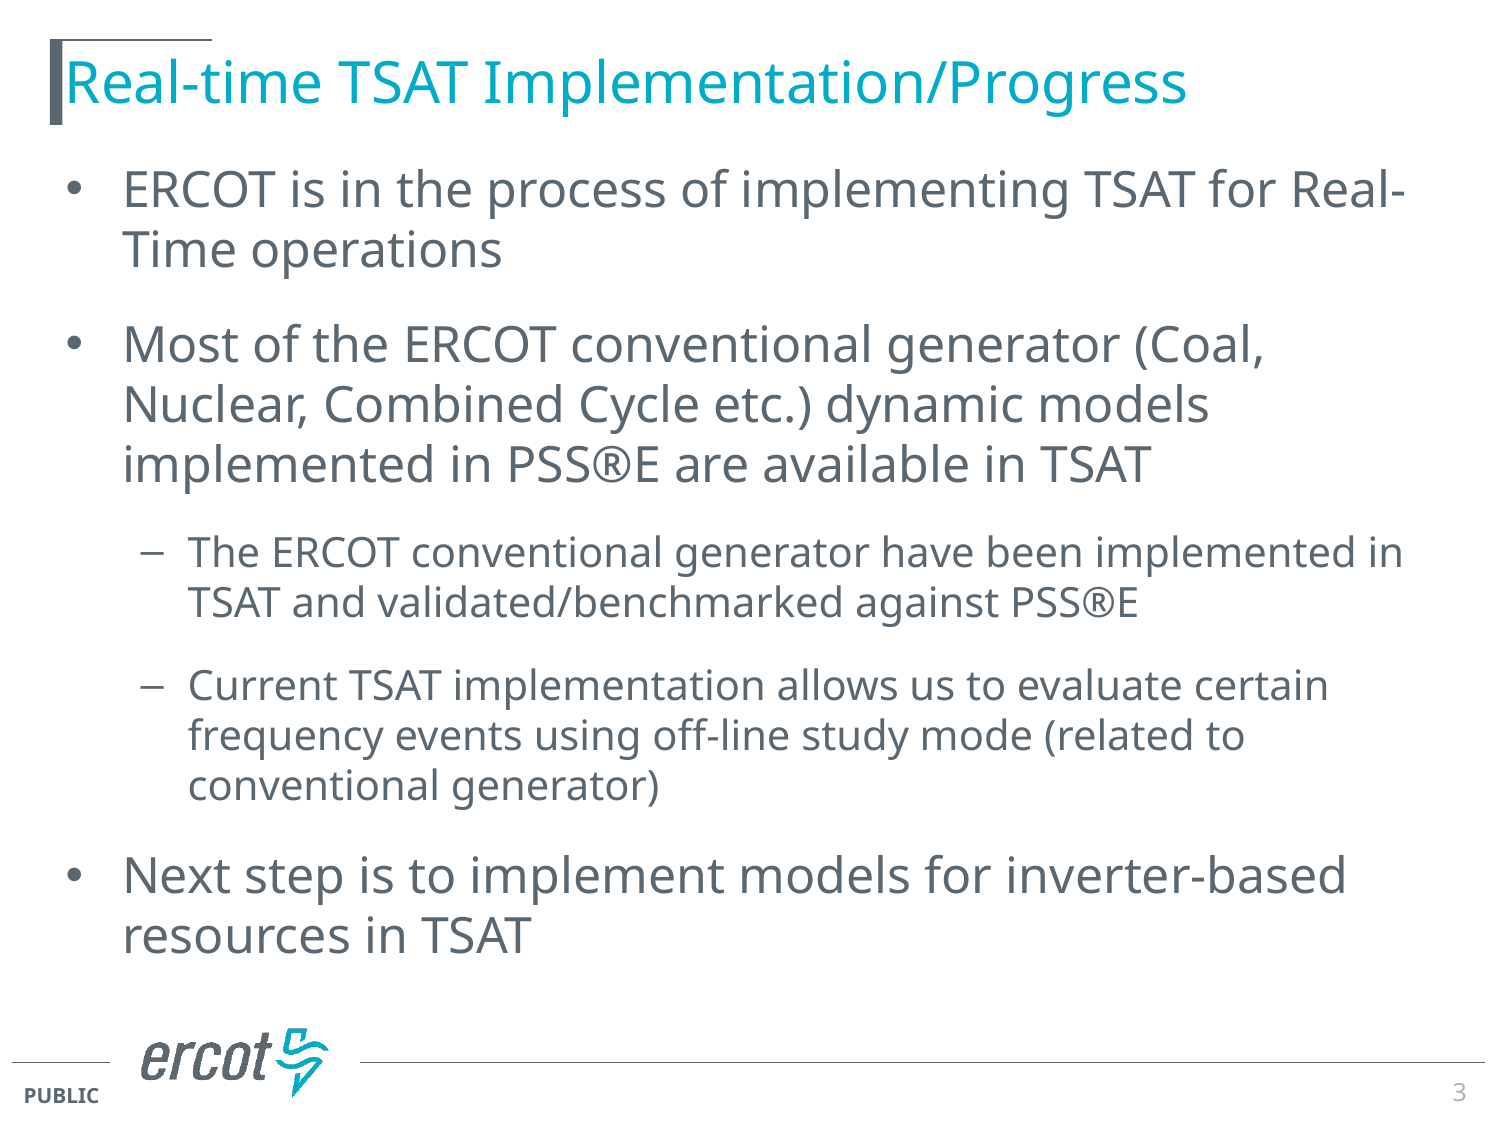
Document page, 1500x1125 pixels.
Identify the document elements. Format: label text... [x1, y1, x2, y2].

list ERCOT is in the process of implementing TSAT for Real-Time operations Most of the ERCOT conventional generator (Coal, Nuclear, Combined Cycle etc.) dynamic models implemented in PSS®E are available in TSAT The ERCOT conventional generator have been implemented in TSAT and validated/benchmarked against PSS®E Current TSAT implementation allows us to evaluate certain frequency events using off-line study mode (related to conventional generator) Next step is to implement models for inverter-based resources in TSAT [50, 149, 1451, 988]
slide_number 3 [1437, 1076, 1475, 1112]
title Real-time TSAT Implementation/Progress [50, 37, 1500, 125]
picture [137, 1024, 332, 1100]
